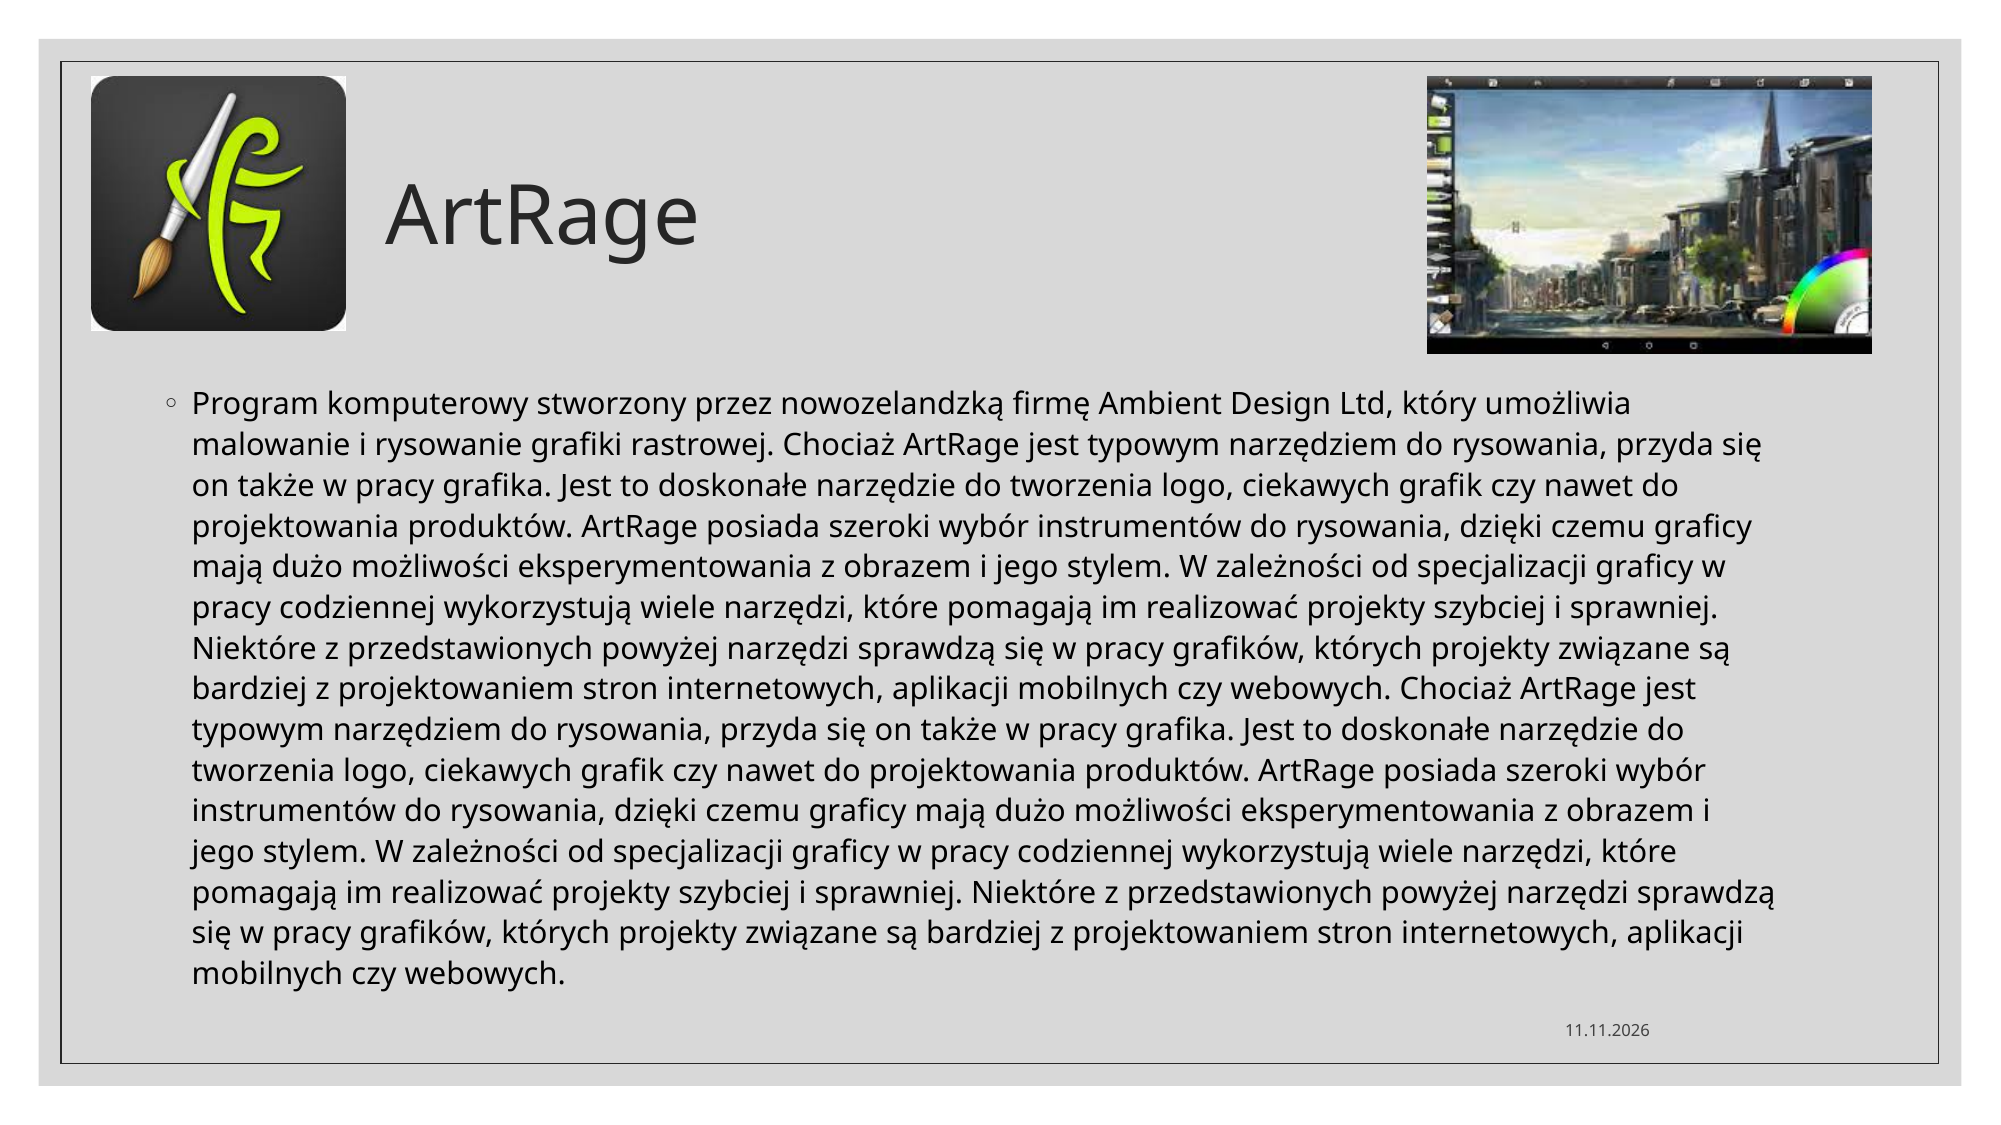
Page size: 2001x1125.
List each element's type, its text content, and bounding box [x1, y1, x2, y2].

title ArtRage [351, 105, 1421, 331]
list Program komputerowy stworzony przez nowozelandzką firmę Ambient Design Ltd, który umożliwia malowanie i rysowanie grafiki rastrowej. Chociaż ArtRage jest typowym narzędziem do rysowania, przyda się on także w pracy grafika. Jest to doskonałe narzędzie do tworzenia logo, ciekawych grafik czy nawet do projektowania produktów. ArtRage posiada szeroki wybór instrumentów do rysowania, dzięki czemu graficy mają dużo możliwości eksperymentowania z obrazem i jego stylem. W zależności od specjalizacji graficy w pracy codziennej wykorzystują wiele narzędzi, które pomagają im realizować projekty szybciej i sprawniej. Niektóre z przedstawionych powyżej narzędzi sprawdzą się w pracy grafików, których projekty związane są bardziej z projektowaniem stron internetowych, aplikacji mobilnych czy webowych. Chociaż ArtRage jest typowym narzędziem do rysowania, przyda się on także w pracy grafika. Jest to doskonałe narzędzie do tworzenia logo, ciekawych grafik czy nawet do projektowania produktów. ArtRage posiada szeroki wybór instrumentów do rysowania, dzięki czemu graficy mają dużo możliwości eksperymentowania z obrazem i jego stylem. W zależności od specjalizacji graficy w pracy codziennej wykorzystują wiele narzędzi, które pomagają im realizować projekty szybciej i sprawniej. Niektóre z przedstawionych powyżej narzędzi sprawdzą się w pracy grafików, których projekty związane są bardziej z projektowaniem stron internetowych, aplikacji mobilnych czy webowych. [147, 372, 1797, 1005]
picture [91, 76, 346, 331]
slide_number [1190, 990, 1665, 1050]
picture [1427, 76, 1872, 354]
